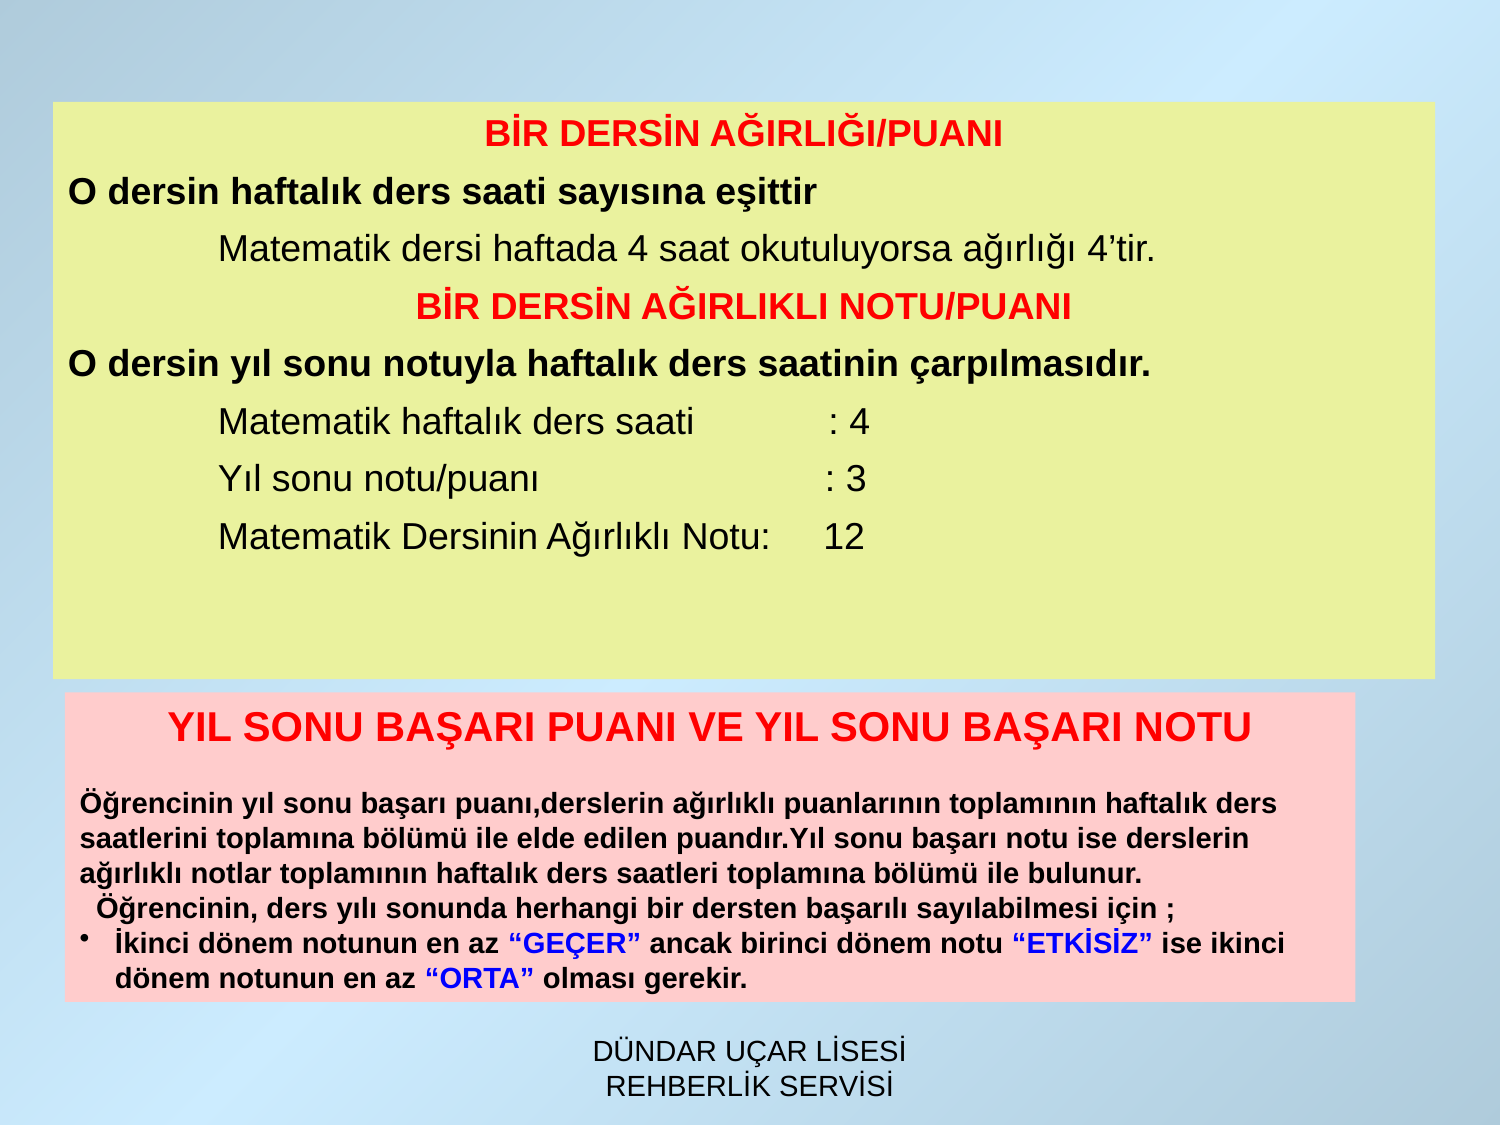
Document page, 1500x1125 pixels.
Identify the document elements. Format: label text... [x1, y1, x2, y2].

text_box BİR DERSİN AĞIRLIĞI/PUANI O dersin haftalık ders saati sayısına eşittir Matematik dersi haftada 4 saat okutuluyorsa ağırlığı 4’tir. BİR DERSİN AĞIRLIKLI NOTU/PUANI O dersin yıl sonu notuyla haftalık ders saatinin çarpılmasıdır. Matematik haftalık ders saati : 4 Yıl sonu notu/puanı : 3 Matematik Dersinin Ağırlıklı Notu: 12 [53, 101, 1436, 680]
text_box [227, 317, 258, 378]
text_box YIL SONU BAŞARI PUANI VE YIL SONU BAŞARI NOTU Öğrencinin yıl sonu başarı puanı,derslerin ağırlıklı puanlarının toplamının haftalık ders saatlerini toplamına bölümü ile elde edilen puandır.Yıl sonu başarı notu ise derslerin ağırlıklı notlar toplamının haftalık ders saatleri toplamına bölümü ile bulunur. Öğrencinin, ders yılı sonunda herhangi bir dersten başarılı sayılabilmesi için ; İkinci dönem notunun en az “GEÇER” ancak birinci dönem notu “ETKİSİZ” ise ikinci dönem notunun en az “ORTA” olması gerekir. [64, 692, 1356, 1002]
footer DÜNDAR UÇAR LİSESİ REHBERLİK SERVİSİ [512, 1024, 988, 1103]
